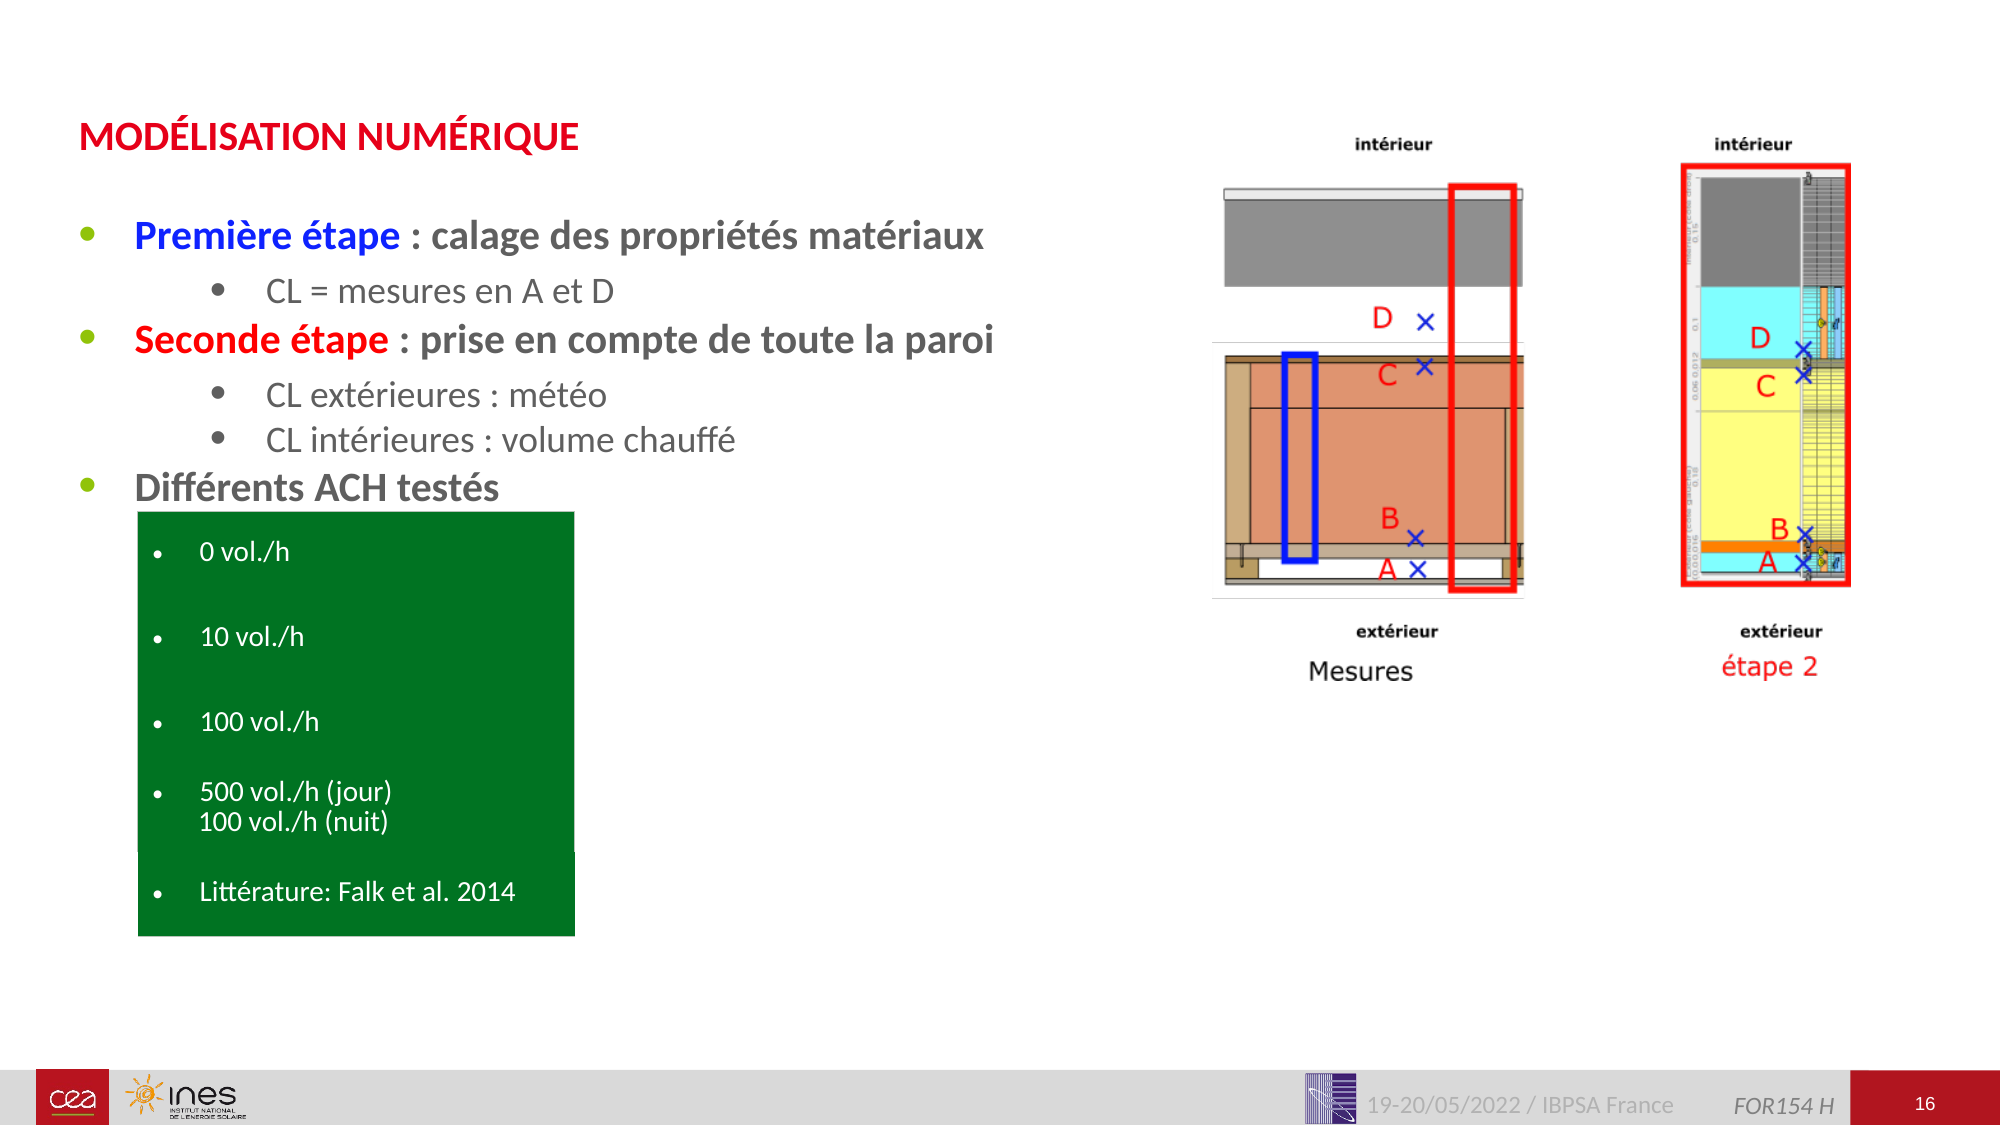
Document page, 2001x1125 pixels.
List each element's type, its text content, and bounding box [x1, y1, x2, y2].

table_cell 100 vol./h [138, 682, 574, 767]
picture [125, 1074, 246, 1119]
list Modélisation numérique [78, 78, 1922, 190]
slide_number 16 [1886, 1091, 1964, 1114]
picture [1305, 1073, 1330, 1124]
table_cell Littérature: Falk et al. 2014 [138, 852, 575, 936]
picture [36, 1069, 109, 1125]
list Première étape : calage des propriétés matériaux CL = mesures en A et D Seconde étape : prise en compte de toute la paroi CL extérieures : météo CL intérieures : volume chauffé Différents ACH testés [78, 208, 1921, 1037]
table_cell 500 vol./h (jour) 100 vol./h (nuit) [138, 767, 574, 852]
table_cell 10 vol./h [138, 597, 574, 682]
table_header 0 vol./h [138, 512, 574, 597]
footer 19-20/05/2022 / IBPSA France [1330, 1073, 1711, 1125]
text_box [1212, 136, 1851, 681]
